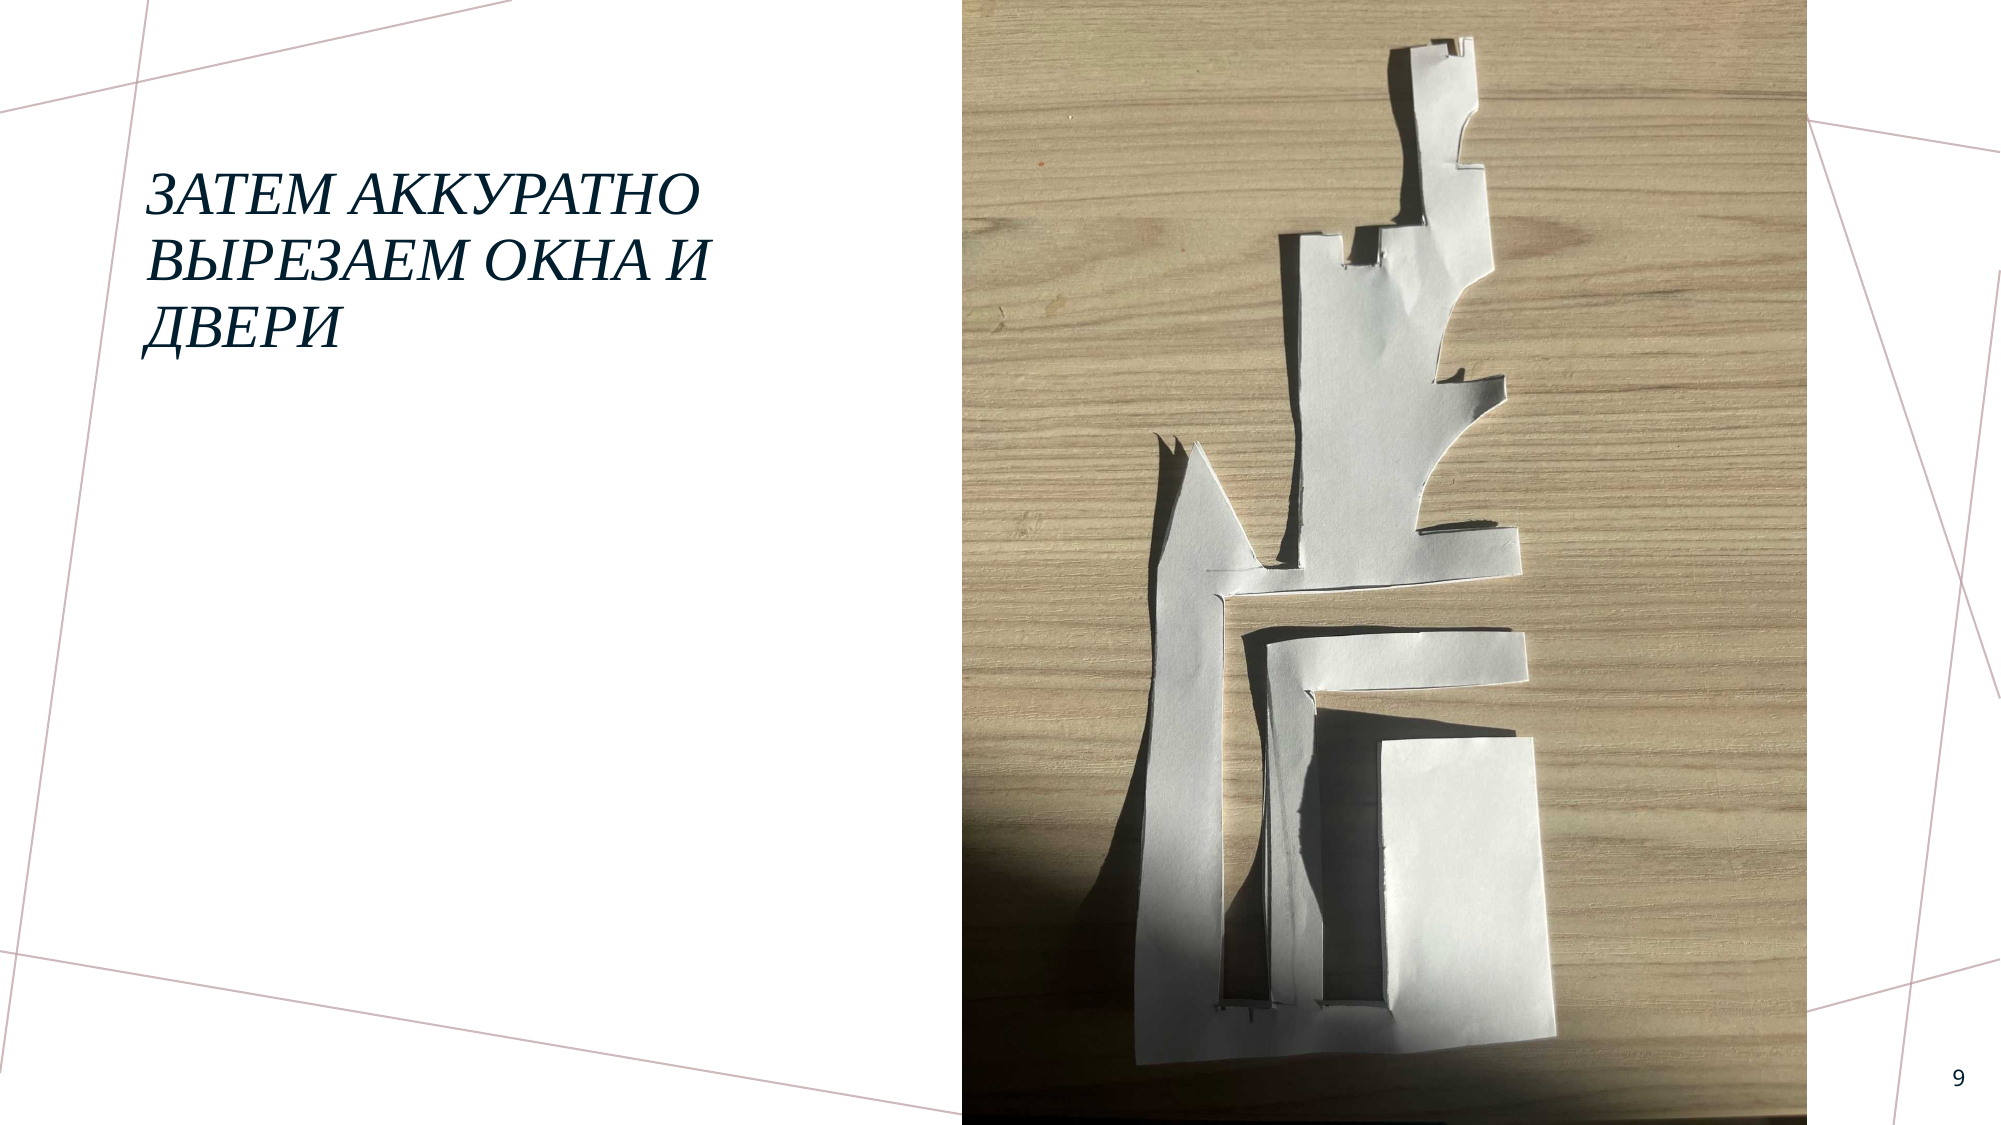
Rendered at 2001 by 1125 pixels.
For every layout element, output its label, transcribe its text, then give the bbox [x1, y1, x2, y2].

title Затем аккуратно вырезаем окна и двери [131, 152, 790, 370]
slide_number 9 [1903, 1049, 1981, 1110]
picture [962, 0, 1807, 1125]
